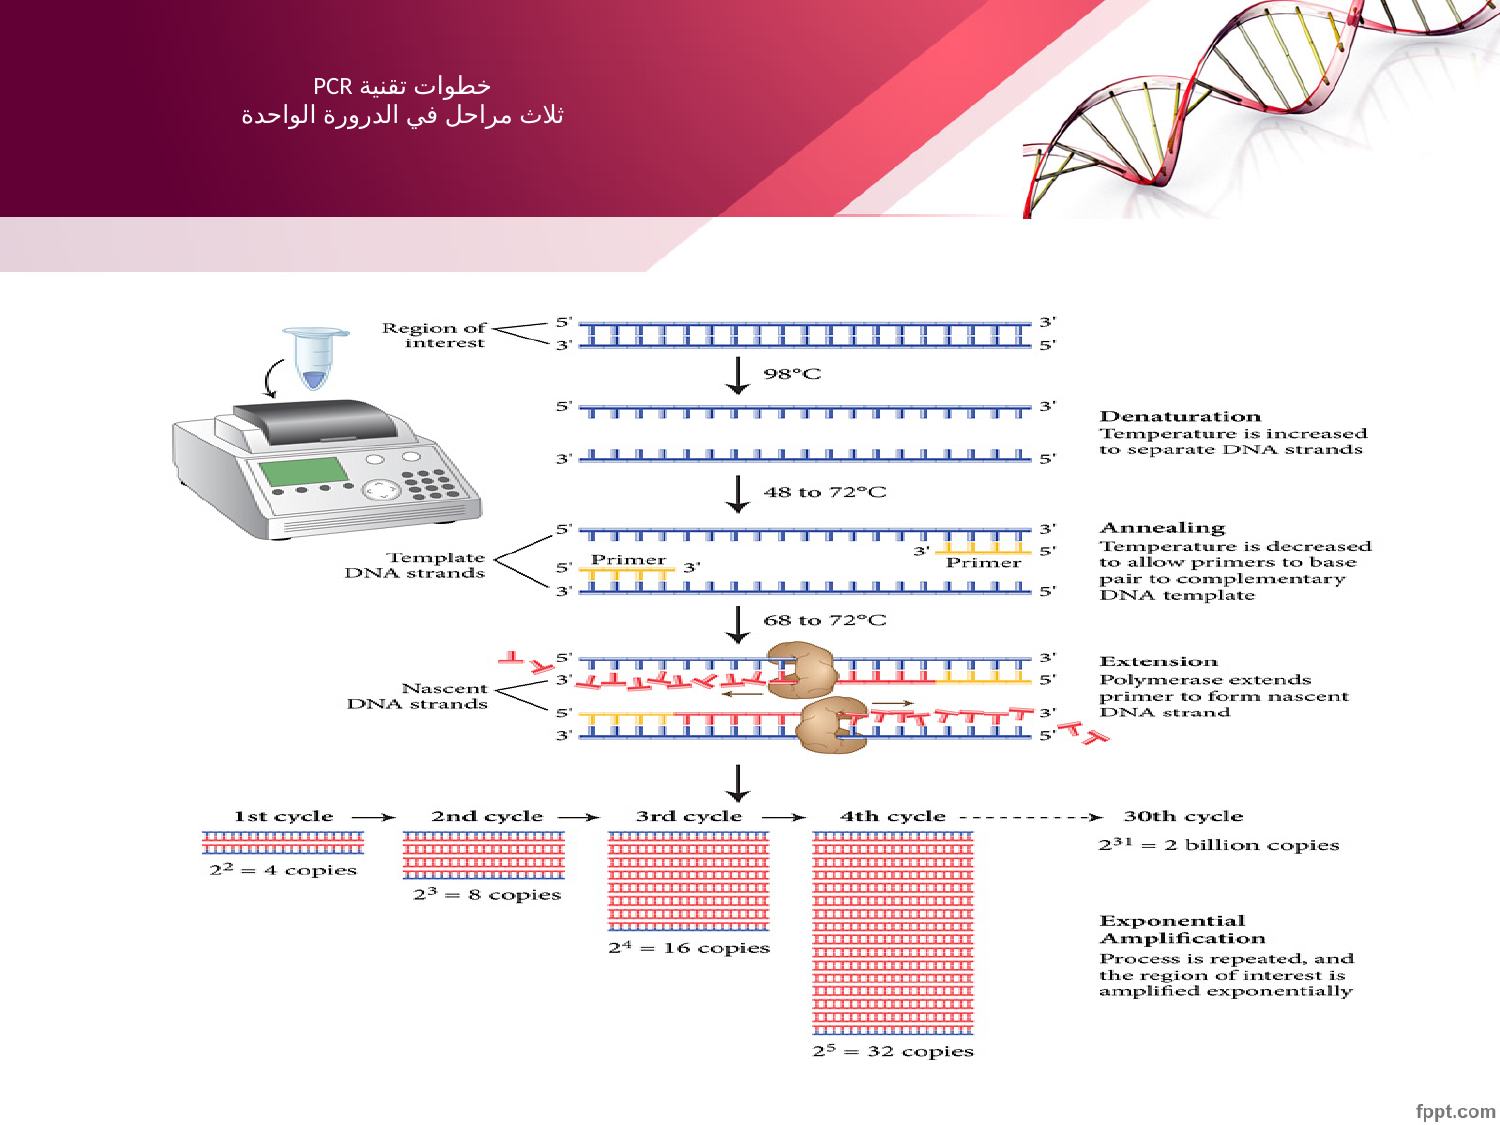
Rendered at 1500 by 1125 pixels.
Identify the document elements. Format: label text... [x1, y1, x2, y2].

picture [0, 0, 1500, 1125]
title خطوات تقنية PCR ثلاث مراحل في الدرورة الواحدة [0, 61, 799, 137]
